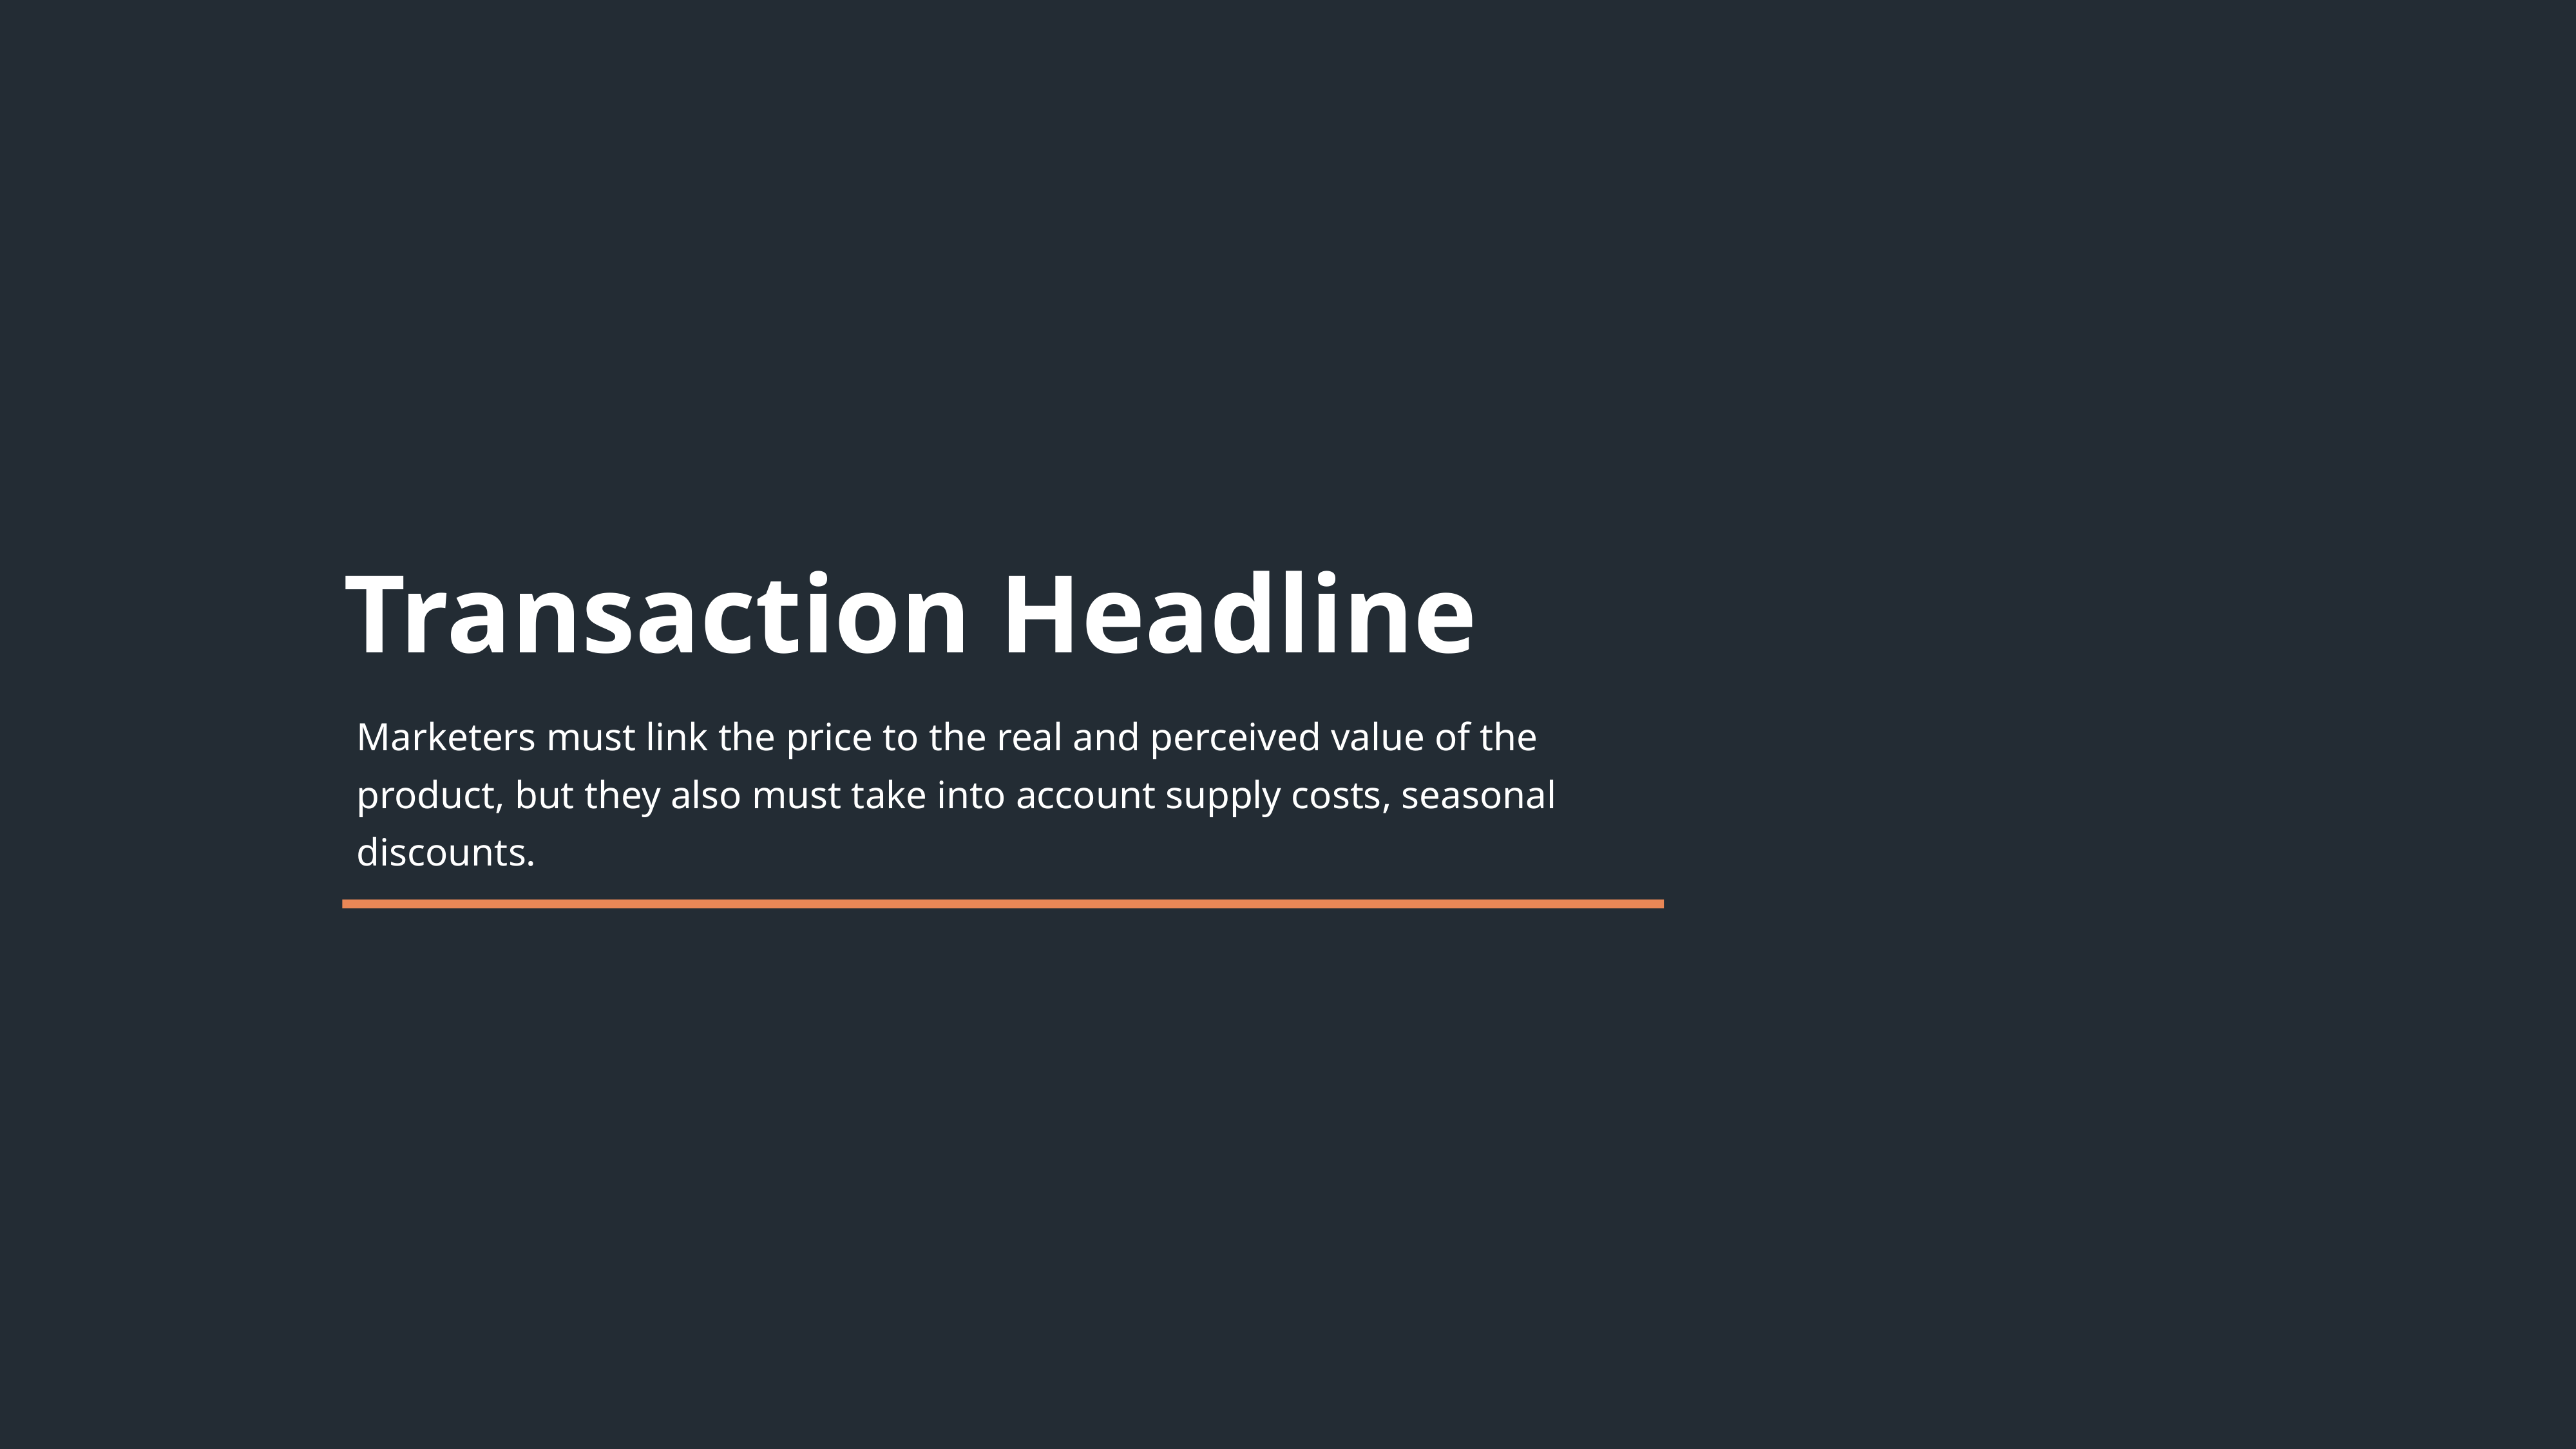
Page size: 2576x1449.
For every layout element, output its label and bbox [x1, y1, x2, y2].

text_box [0, 0, 2576, 1449]
text_box [334, 540, 1710, 909]
